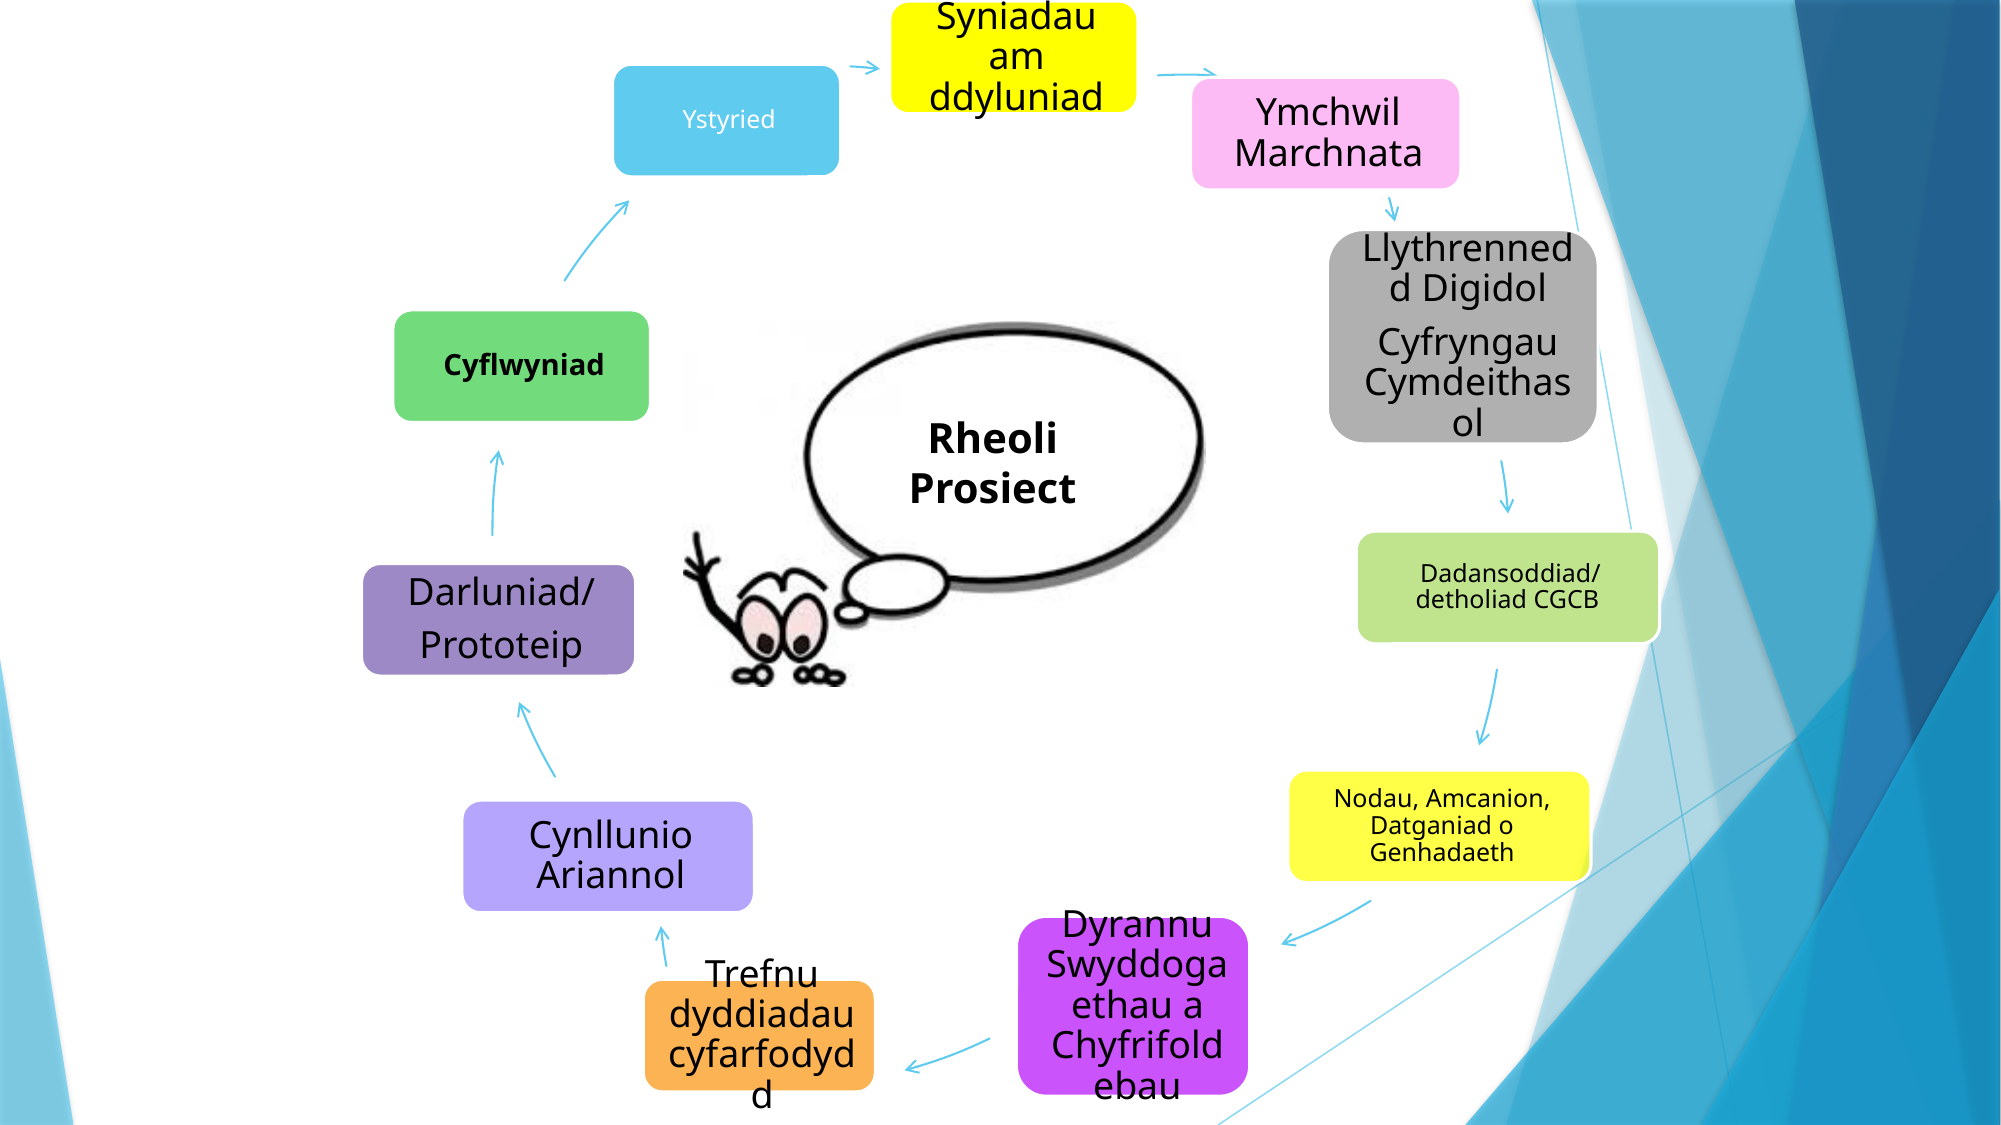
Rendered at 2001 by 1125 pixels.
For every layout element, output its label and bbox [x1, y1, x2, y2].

text_box [16, 0, 2000, 1109]
picture [682, 320, 1206, 687]
